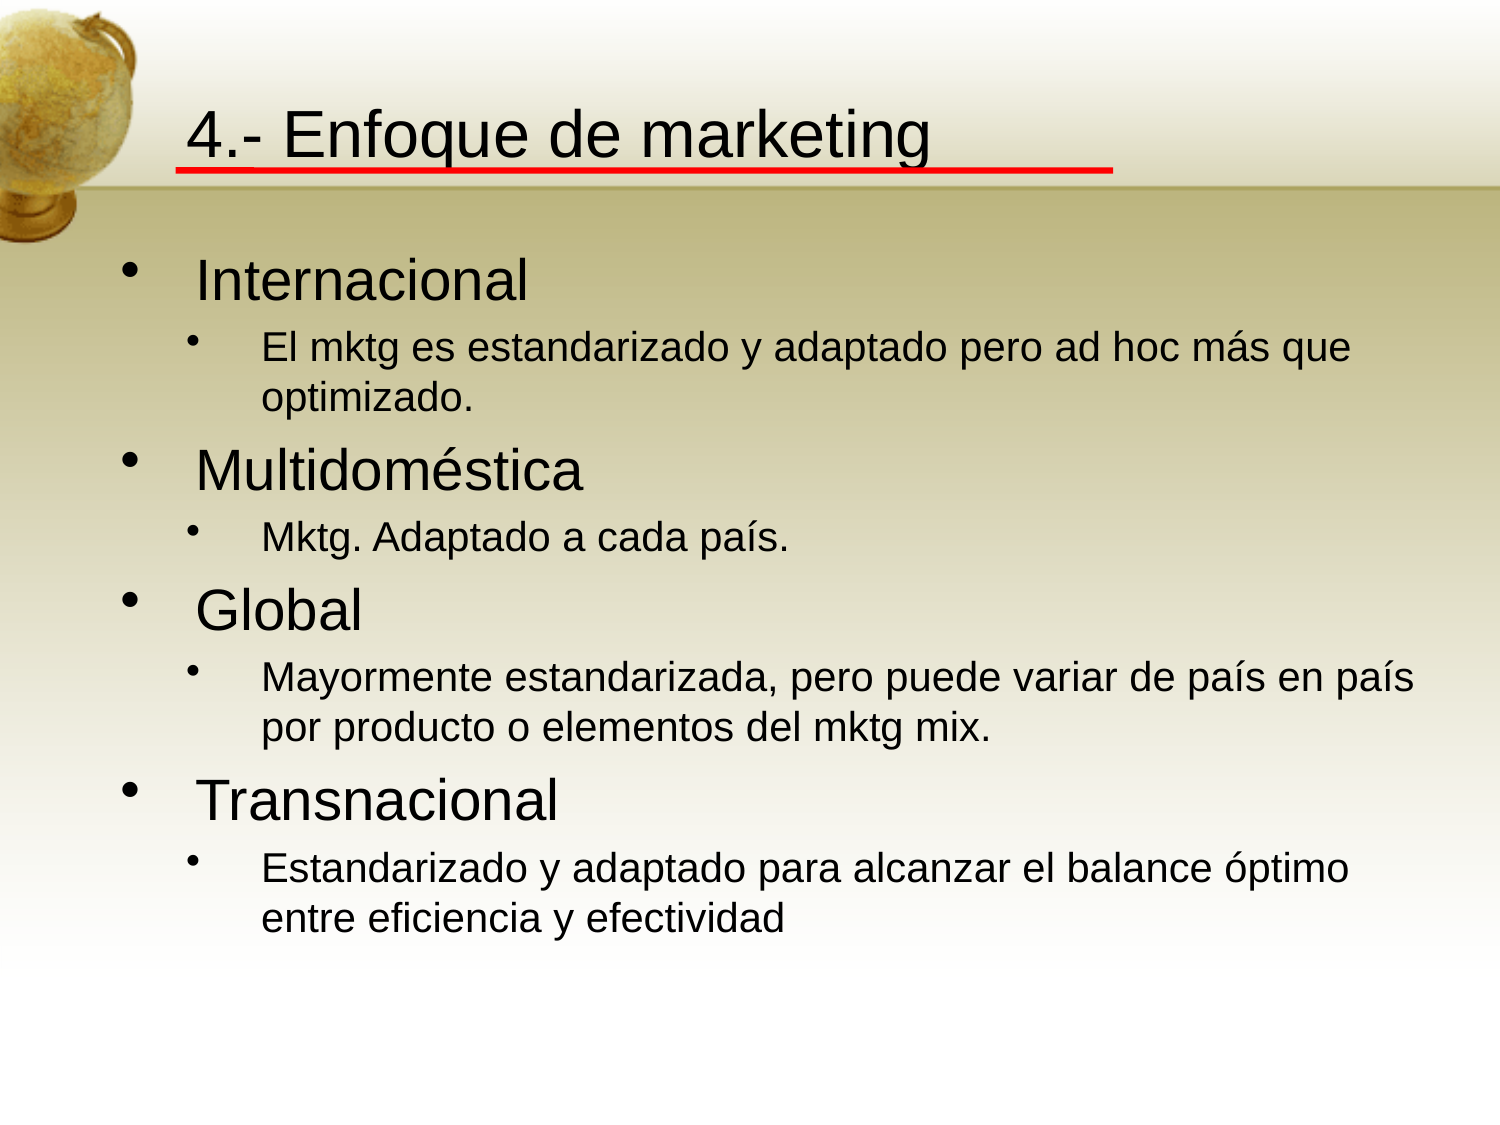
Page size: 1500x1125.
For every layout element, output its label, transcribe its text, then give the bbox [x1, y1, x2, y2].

title 4.- Enfoque de marketing [170, 36, 1436, 179]
picture [0, 0, 1500, 1125]
list Internacional El mktg es estandarizado y adaptado pero ad hoc más que optimizado. Multidoméstica Mktg. Adaptado a cada país. Global Mayormente estandarizada, pero puede variar de país en país por producto o elementos del mktg mix. Transnacional Estandarizado y adaptado para alcanzar el balance óptimo entre eficiencia y efectividad [105, 234, 1454, 1091]
